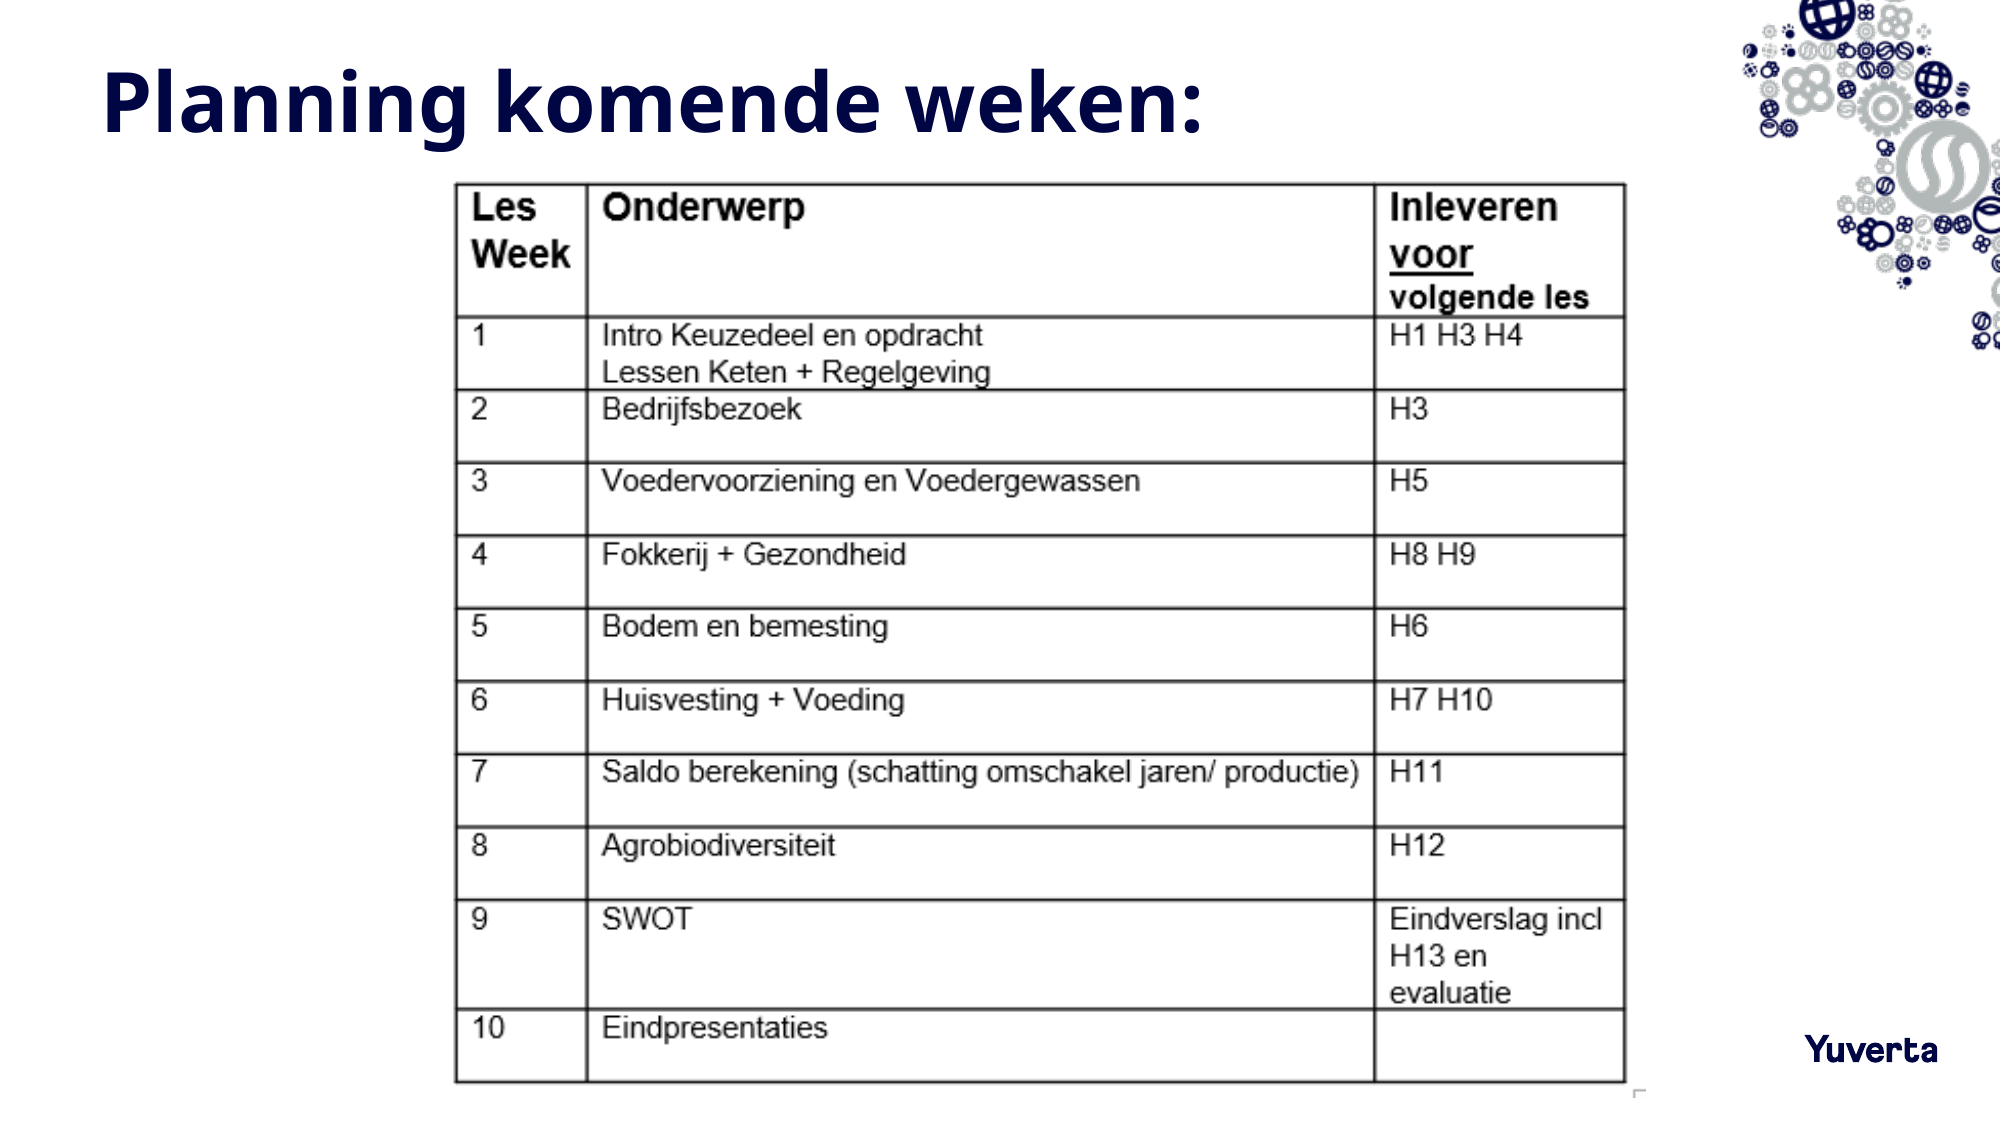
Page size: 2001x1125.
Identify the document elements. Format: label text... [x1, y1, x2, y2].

title Planning komende weken: [100, 54, 1665, 161]
picture [0, 0, 2000, 1125]
